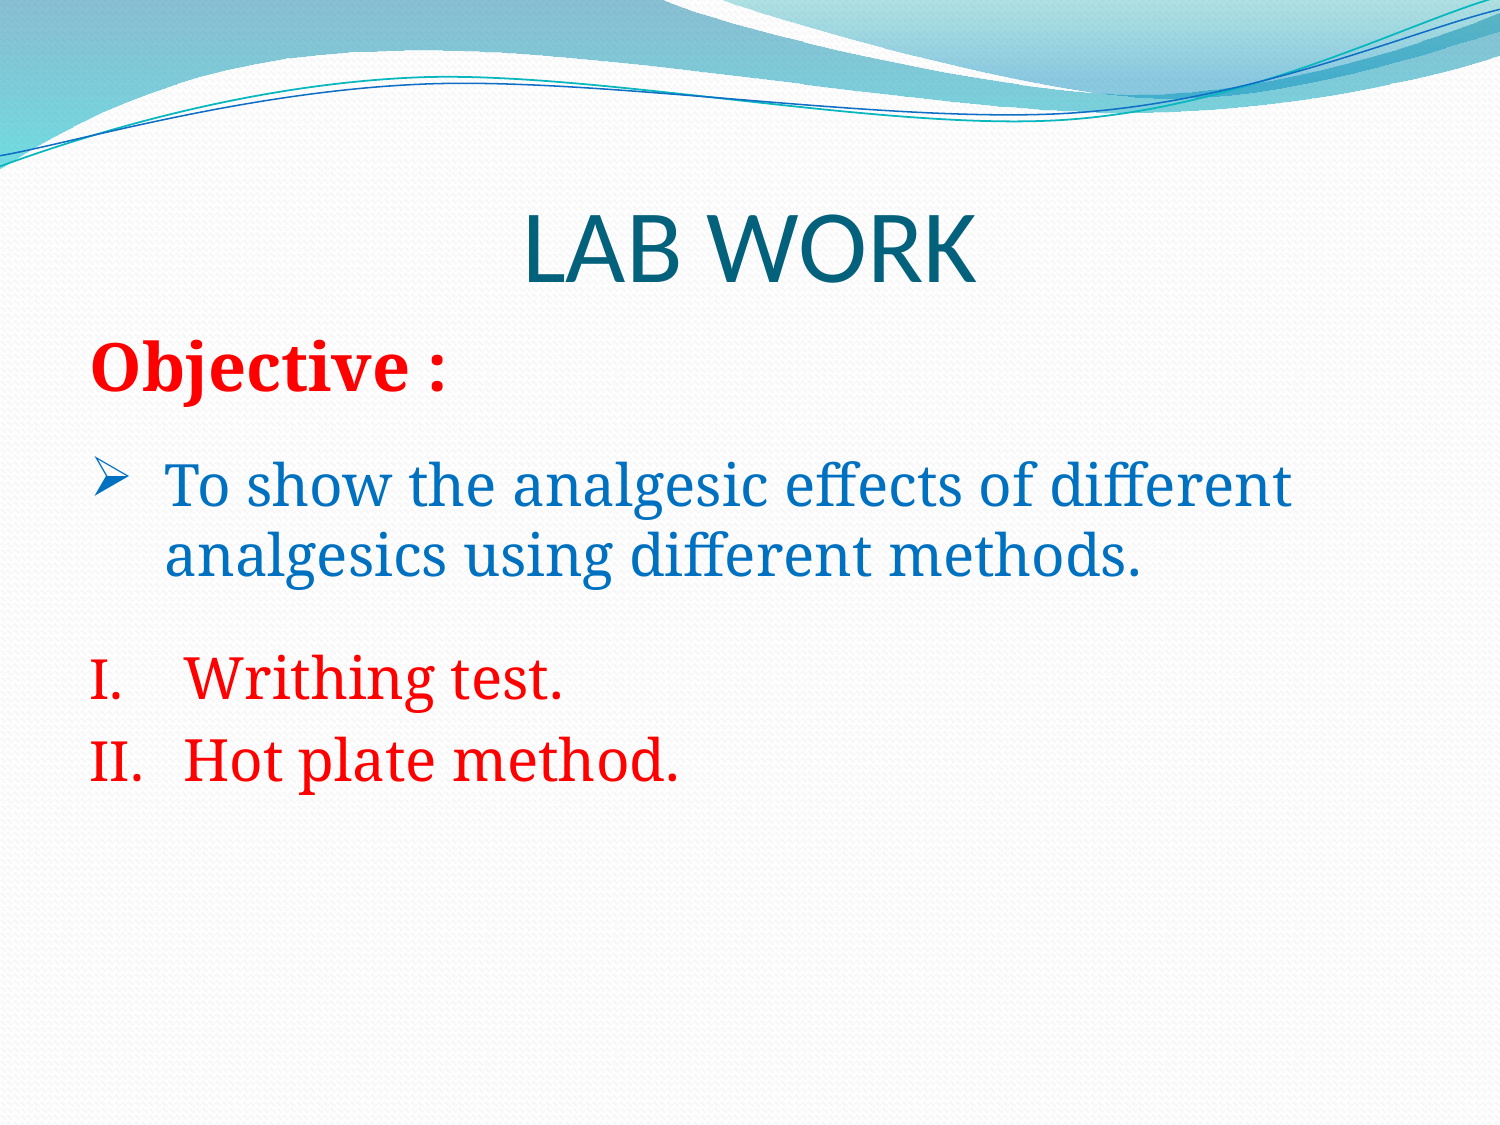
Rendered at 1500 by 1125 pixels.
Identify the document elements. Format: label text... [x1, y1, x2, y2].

list Objective : To show the analgesic effects of different analgesics using different methods. Writhing test. Hot plate method. [75, 317, 1425, 1038]
title LAB WORK [75, 115, 1425, 303]
